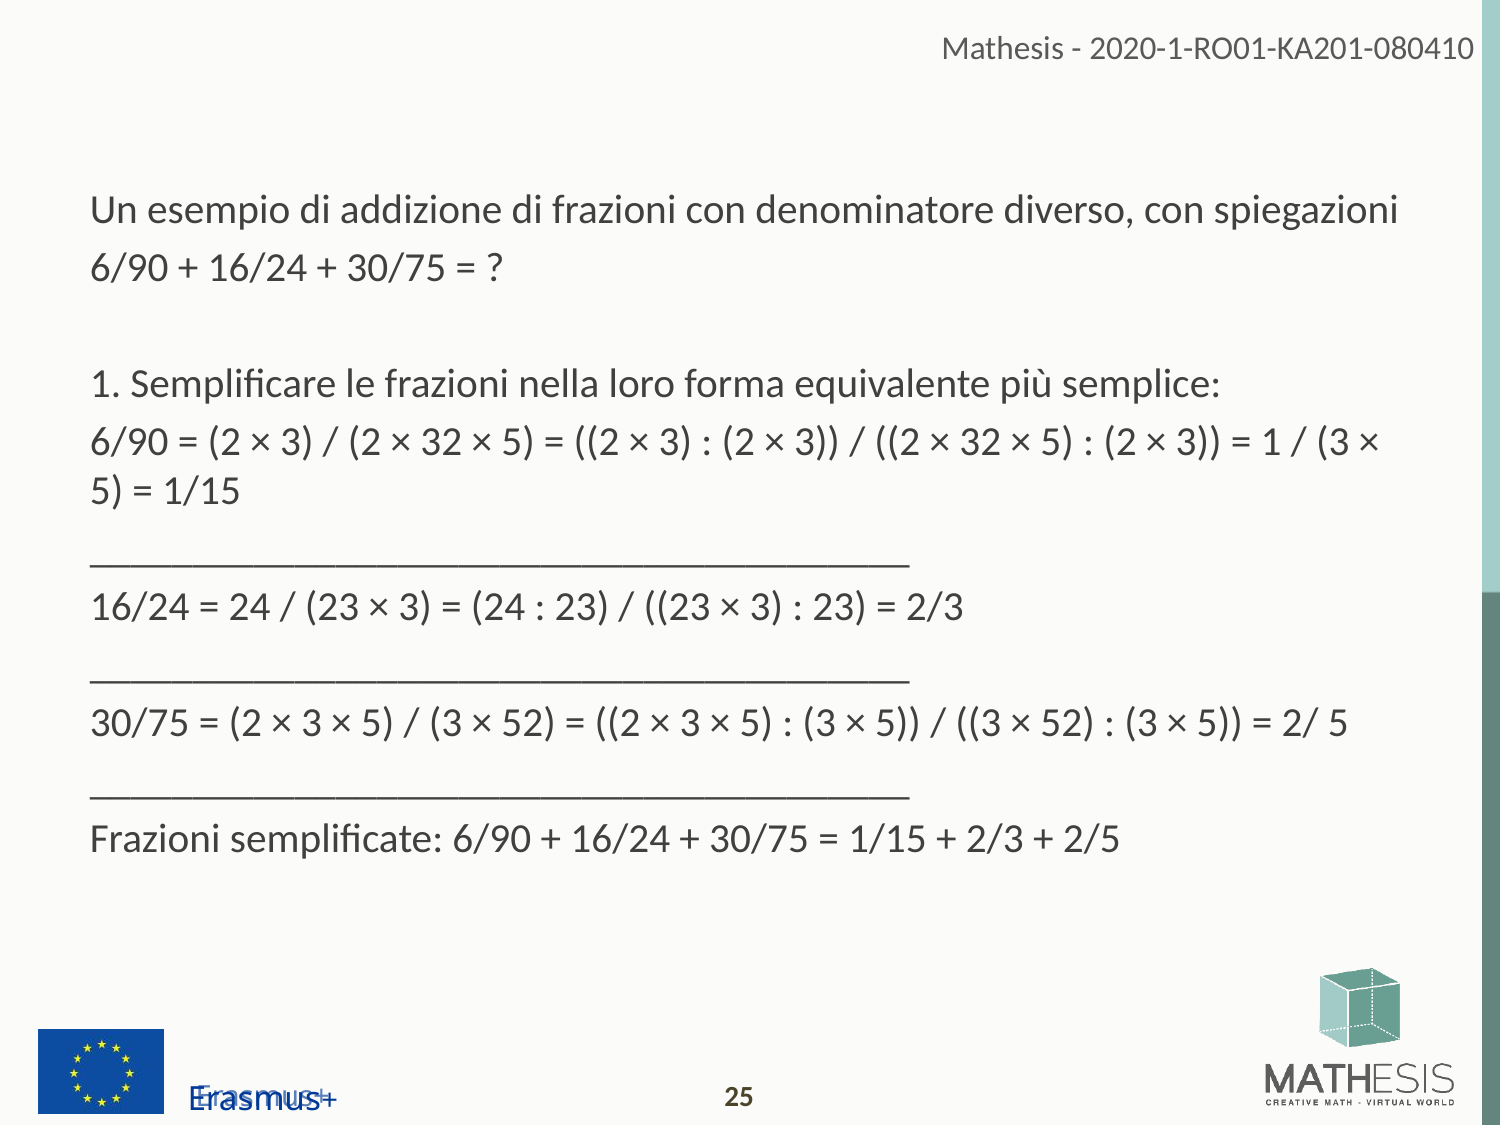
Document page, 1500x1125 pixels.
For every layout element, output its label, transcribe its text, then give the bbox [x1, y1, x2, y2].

list Un esempio di addizione di frazioni con denominatore diverso, con spiegazioni 6/90 + 16/24 + 30/75 = ? 1. Semplificare le frazioni nella loro forma equivalente più semplice: 6/90 = (2 × 3) / (2 × 32 × 5) = ((2 × 3) : (2 × 3)) / ((2 × 32 × 5) : (2 × 3)) = 1 / (3 × 5) = 1/15 ________________________________________ 16/24 = 24 / (23 × 3) = (24 : 23) / ((23 × 3) : 23) = 2/3 ________________________________________ 30/75 = (2 × 3 × 5) / (3 × 52) = ((2 × 3 × 5) : (3 × 5)) / ((3 × 52) : (3 × 5)) = 2/ 5 ________________________________________ Frazioni semplificate: 6/90 + 16/24 + 30/75 = 1/15 + 2/3 + 2/5 [75, 175, 1425, 918]
picture [38, 1029, 164, 1114]
